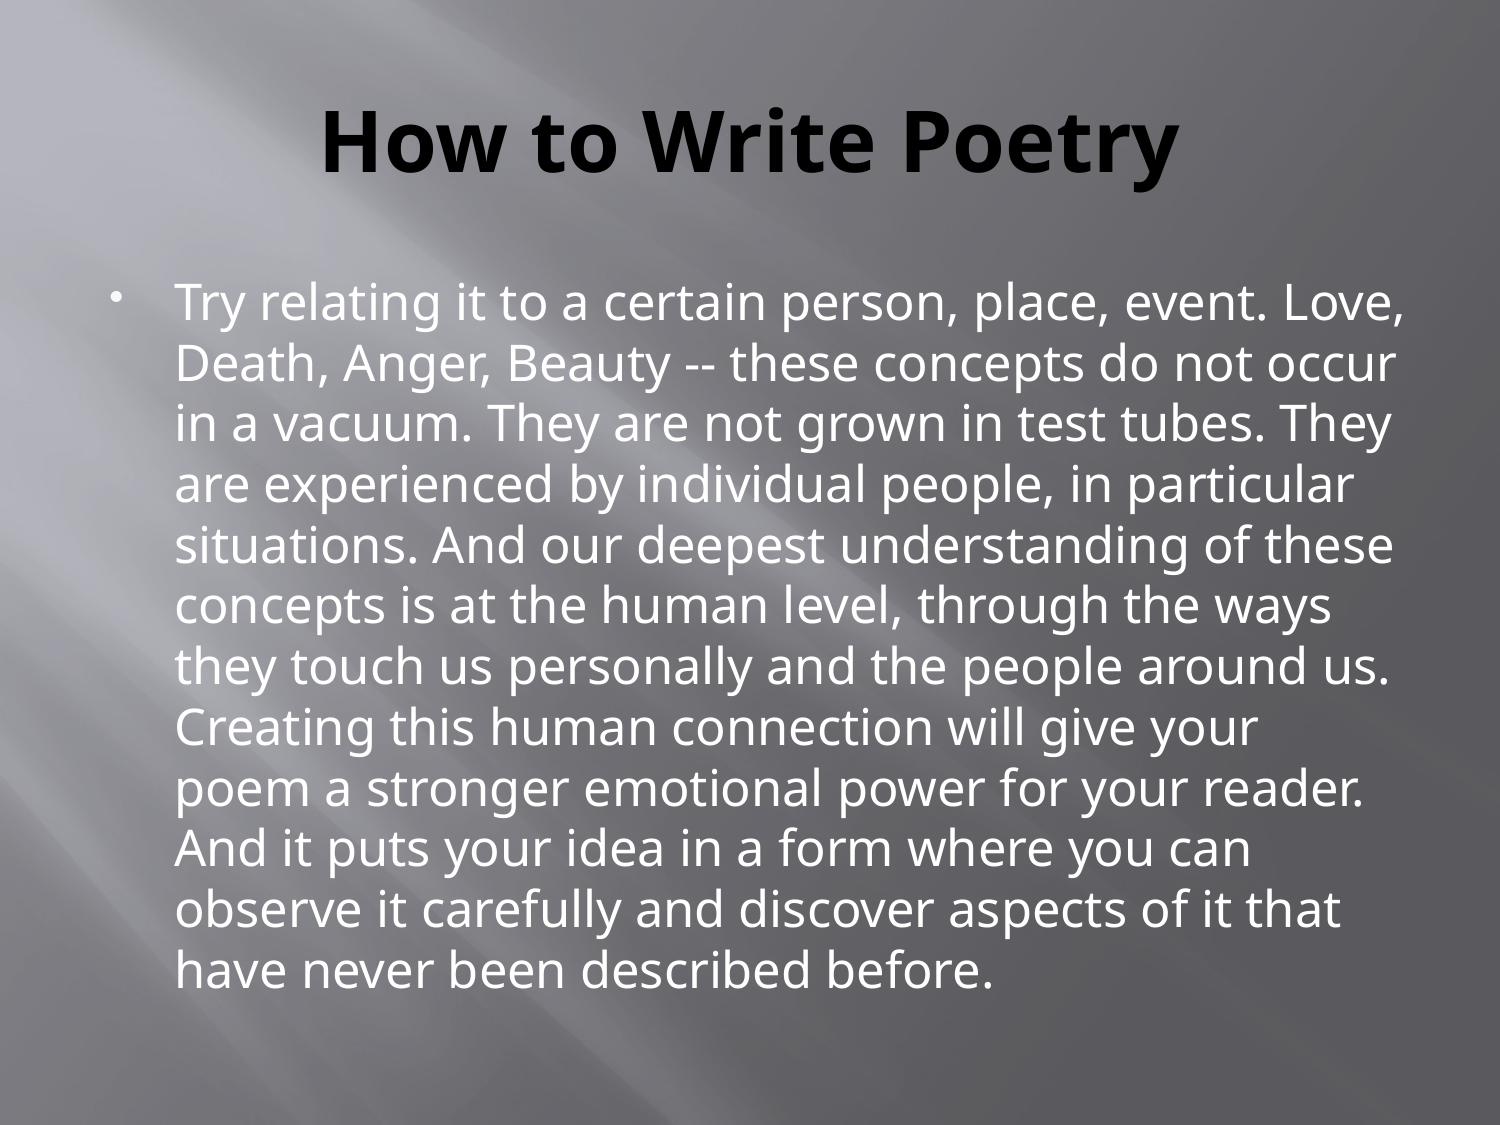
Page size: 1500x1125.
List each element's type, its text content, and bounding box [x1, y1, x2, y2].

title How to Write Poetry [75, 45, 1425, 233]
list Try relating it to a certain person, place, event. Love, Death, Anger, Beauty -- these concepts do not occur in a vacuum. They are not grown in test tubes. They are experienced by individual people, in particular situations. And our deepest understanding of these concepts is at the human level, through the ways they touch us personally and the people around us. Creating this human connection will give your poem a stronger emotional power for your reader. And it puts your idea in a form where you can observe it carefully and discover aspects of it that have never been described before. [75, 262, 1425, 1035]
